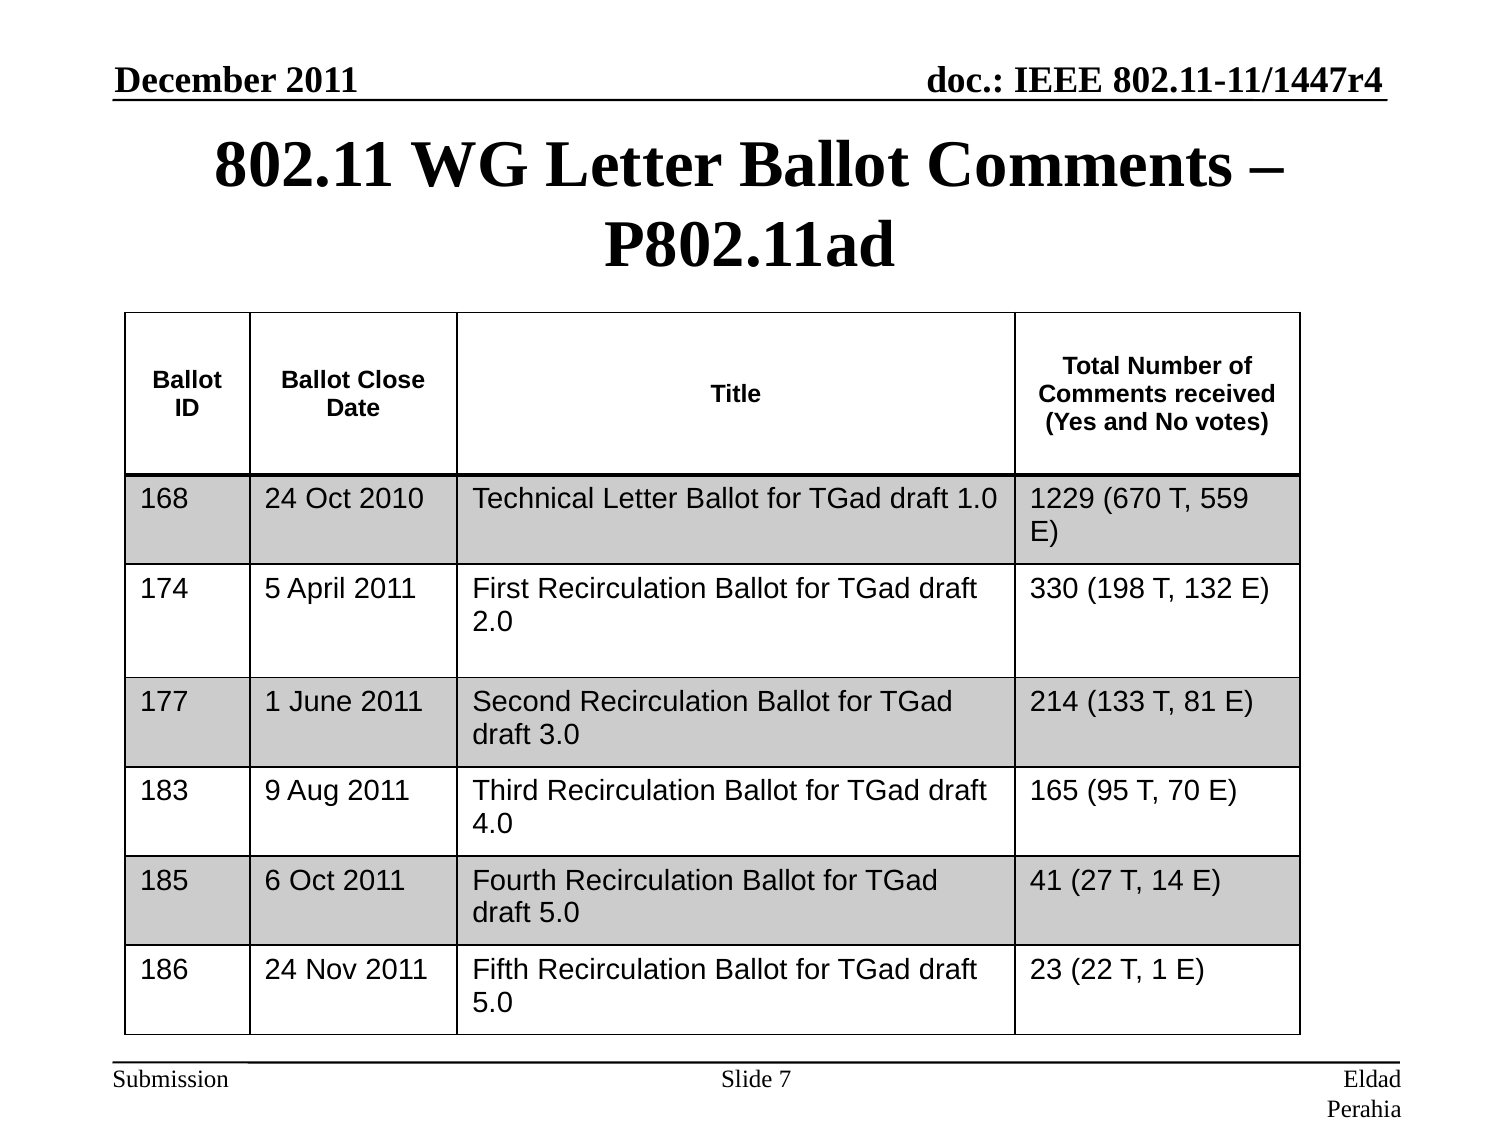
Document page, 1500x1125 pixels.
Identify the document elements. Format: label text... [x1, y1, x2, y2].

table_cell 1229 (670 T, 559 E) [1016, 477, 1299, 563]
table_cell 186 [126, 946, 249, 1034]
table_cell Third Recirculation Ballot for TGad draft 4.0 [458, 768, 1014, 855]
table_cell 5 April 2011 [251, 565, 456, 677]
table_cell 174 [126, 565, 249, 677]
slide_number Slide 7 [712, 1061, 800, 1093]
table_cell 183 [126, 768, 249, 855]
table_cell 9 Aug 2011 [251, 768, 456, 855]
table_cell 24 Nov 2011 [251, 946, 456, 1034]
title 802.11 WG Letter Ballot Comments – P802.11ad [112, 112, 1388, 288]
table_cell 168 [126, 477, 249, 563]
table_cell Technical Letter Ballot for TGad draft 1.0 [458, 477, 1014, 563]
table_cell 23 (22 T, 1 E) [1016, 946, 1299, 1034]
table_cell Fourth Recirculation Ballot for TGad draft 5.0 [458, 857, 1014, 944]
table_cell 24 Oct 2010 [251, 477, 456, 563]
table_cell Fifth Recirculation Ballot for TGad draft 5.0 [458, 946, 1014, 1034]
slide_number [114, 54, 362, 101]
table_header Ballot ID [126, 313, 249, 473]
table_header Title [458, 313, 1014, 473]
table_cell 214 (133 T, 81 E) [1016, 678, 1299, 766]
table_cell 165 (95 T, 70 E) [1016, 768, 1299, 855]
table_cell 177 [126, 678, 249, 766]
table_cell 41 (27 T, 14 E) [1016, 857, 1299, 944]
table_cell 185 [126, 857, 249, 944]
table_cell First Recirculation Ballot for TGad draft 2.0 [458, 565, 1014, 677]
table_cell 1 June 2011 [251, 678, 456, 766]
footer Eldad Perahia, Intel Corporation [1324, 1061, 1402, 1093]
table_cell Second Recirculation Ballot for TGad draft 3.0 [458, 678, 1014, 766]
table_cell 330 (198 T, 132 E) [1016, 565, 1299, 677]
table_header Total Number of Comments received (Yes and No votes) [1016, 313, 1299, 473]
table_header Ballot Close Date [251, 313, 456, 473]
table_cell 6 Oct 2011 [251, 857, 456, 944]
